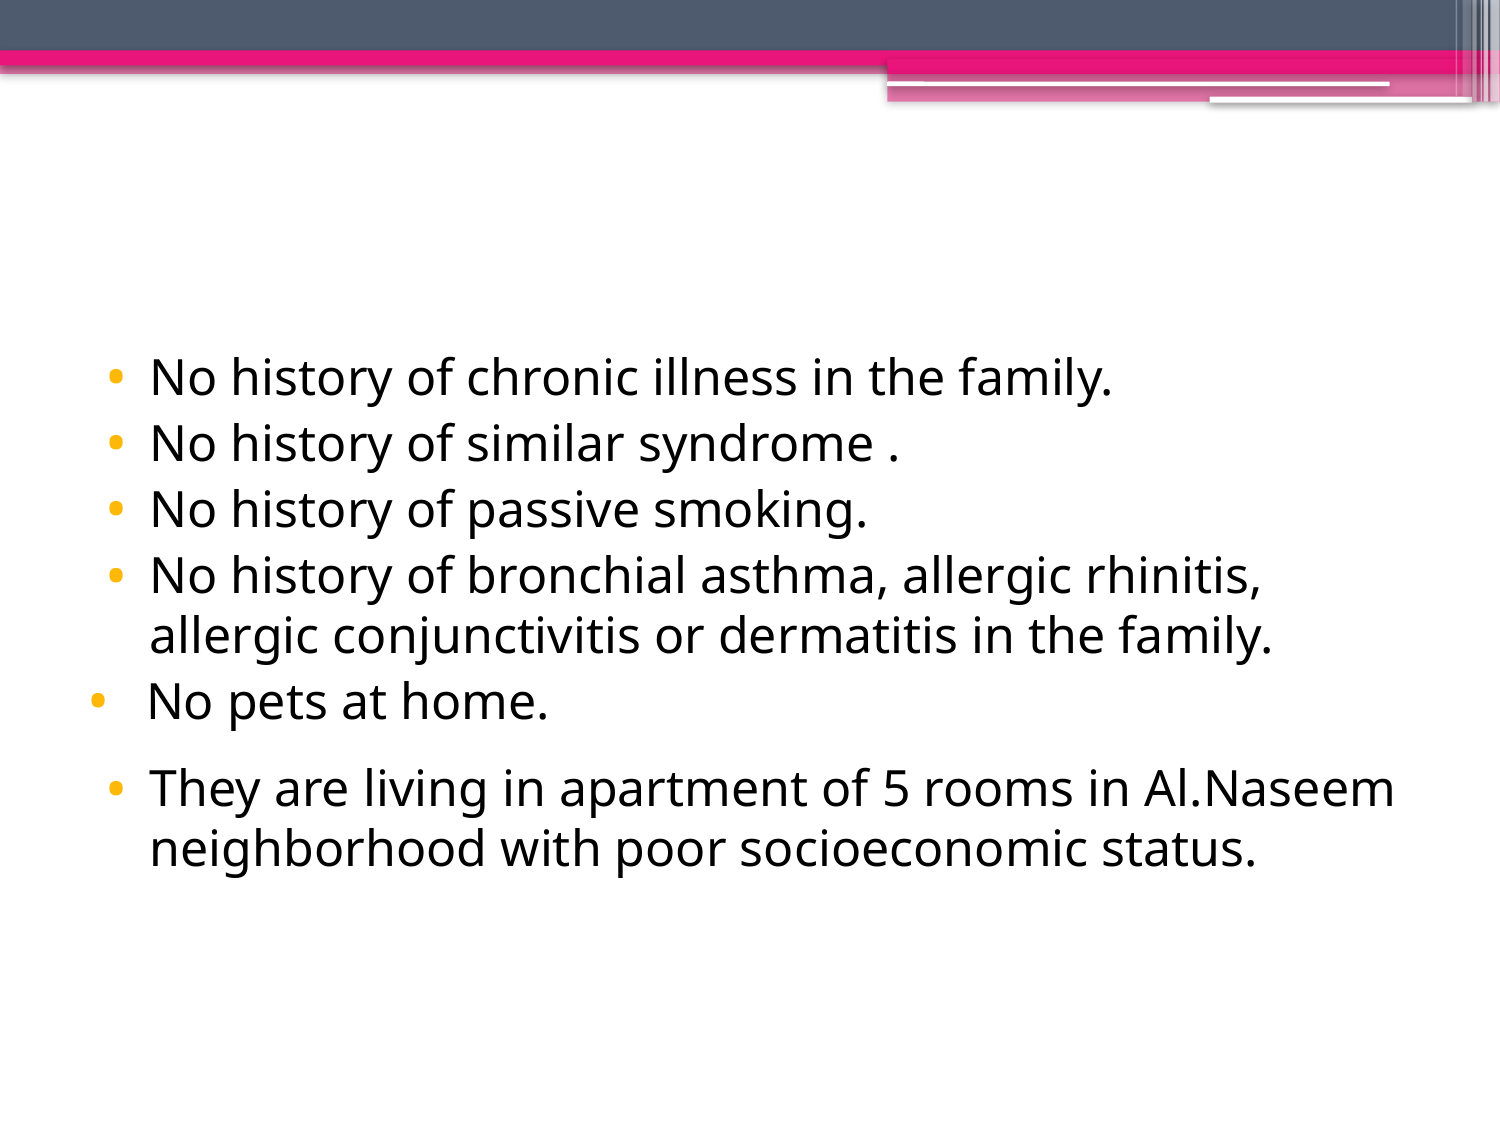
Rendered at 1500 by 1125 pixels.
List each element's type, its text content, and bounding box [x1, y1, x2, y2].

list No history of chronic illness in the family. No history of similar syndrome . No history of passive smoking. No history of bronchial asthma, allergic rhinitis, allergic conjunctivitis or dermatitis in the family. No pets at home. They are living in apartment of 5 rooms in Al.Naseem neighborhood with poor socioeconomic status. [75, 337, 1425, 1079]
